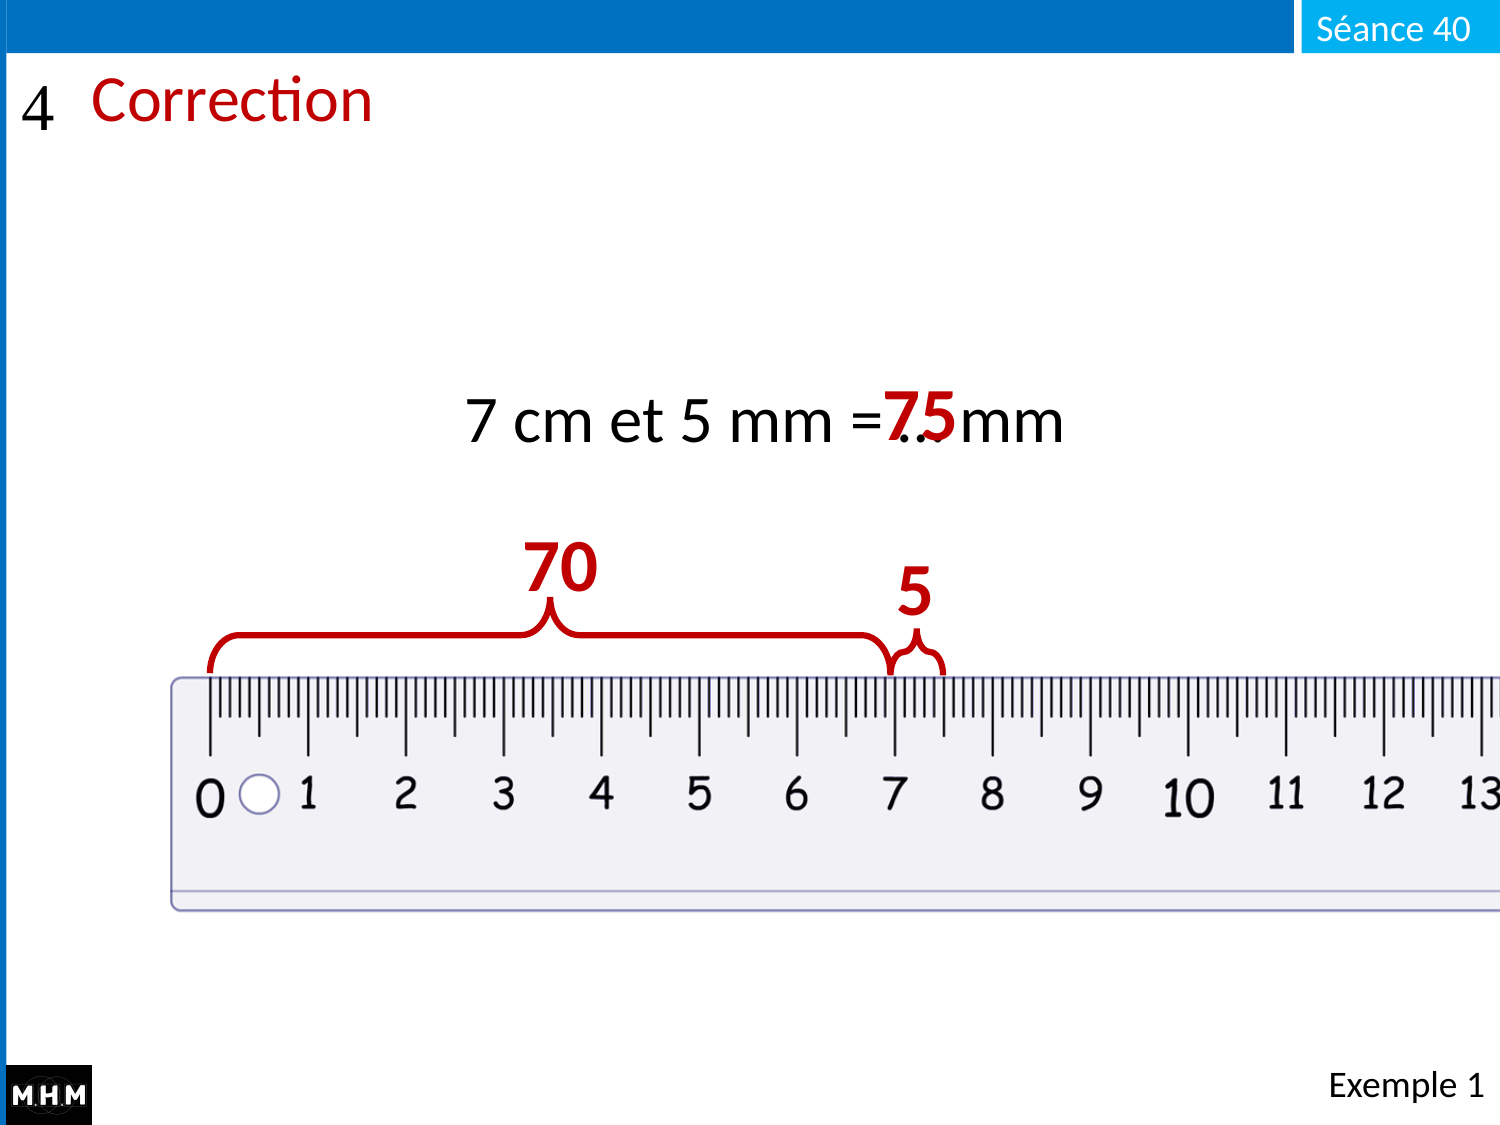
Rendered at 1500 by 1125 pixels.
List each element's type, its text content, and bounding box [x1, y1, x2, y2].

text_box 7 cm et 5 mm = … mm [981, 368, 1158, 452]
picture [6, 1065, 92, 1125]
picture [169, 455, 1500, 1125]
title Correction [77, 57, 1470, 144]
text_box 7 cm et 5 mm = … mm [450, 368, 867, 452]
text_box 75 [867, 358, 981, 452]
